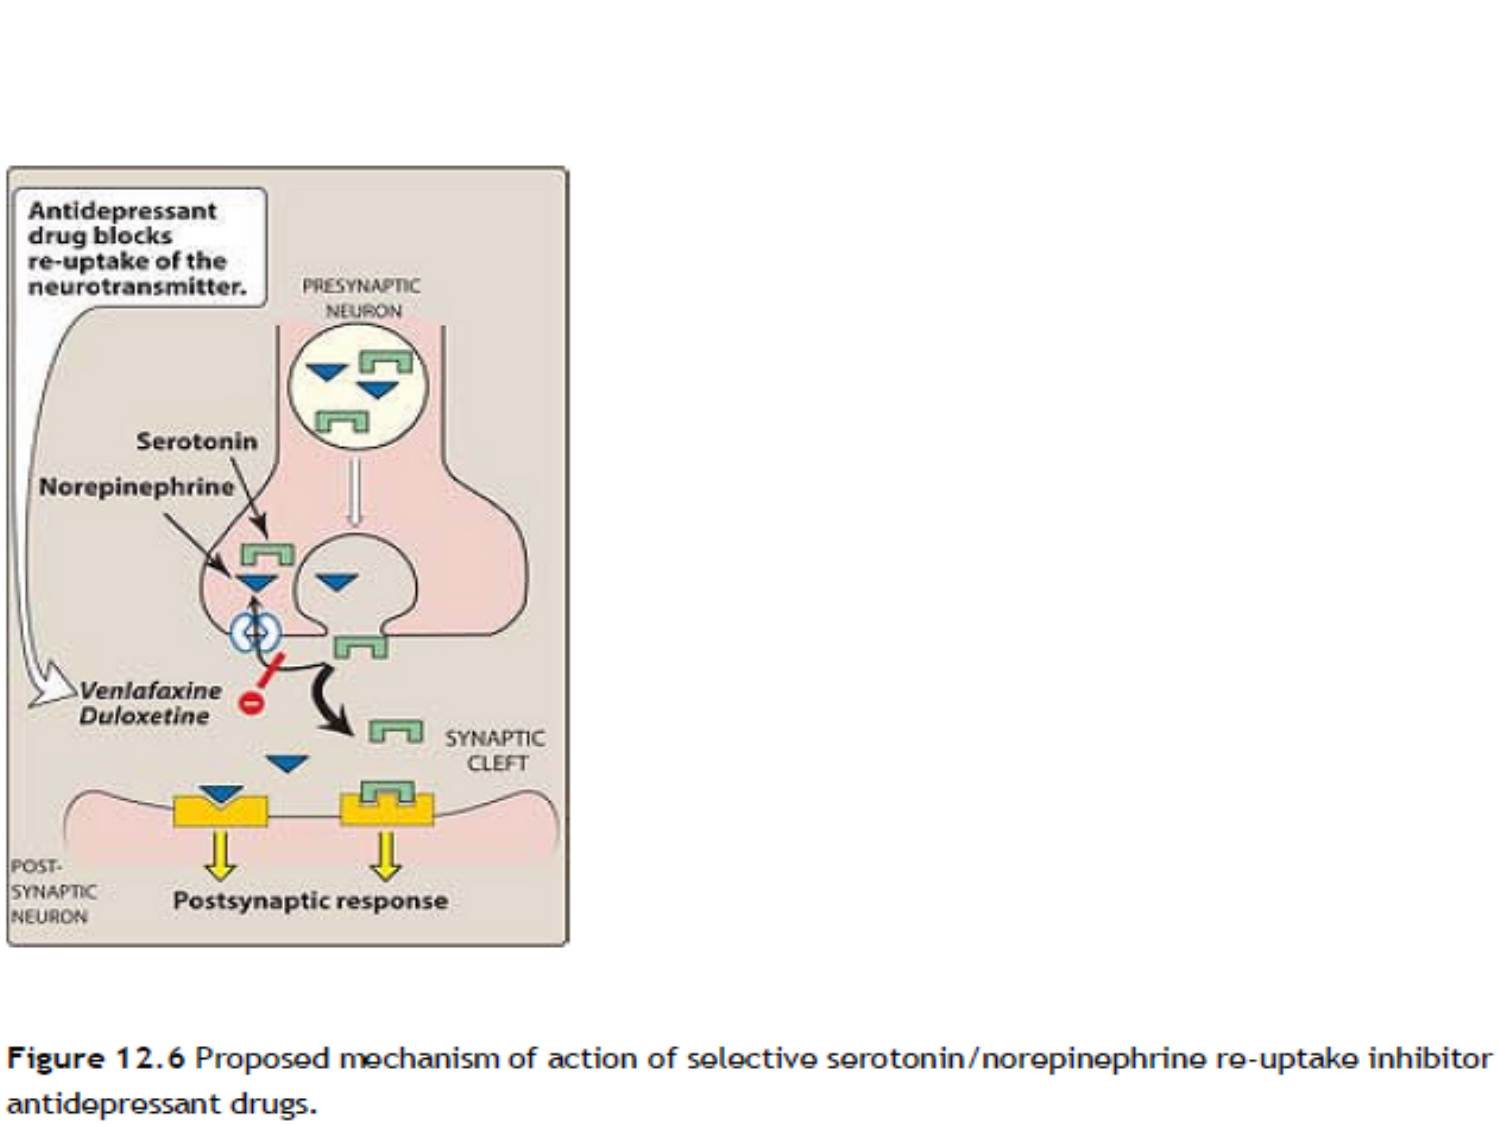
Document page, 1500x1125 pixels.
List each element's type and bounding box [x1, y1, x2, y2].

list [0, 162, 1500, 1125]
